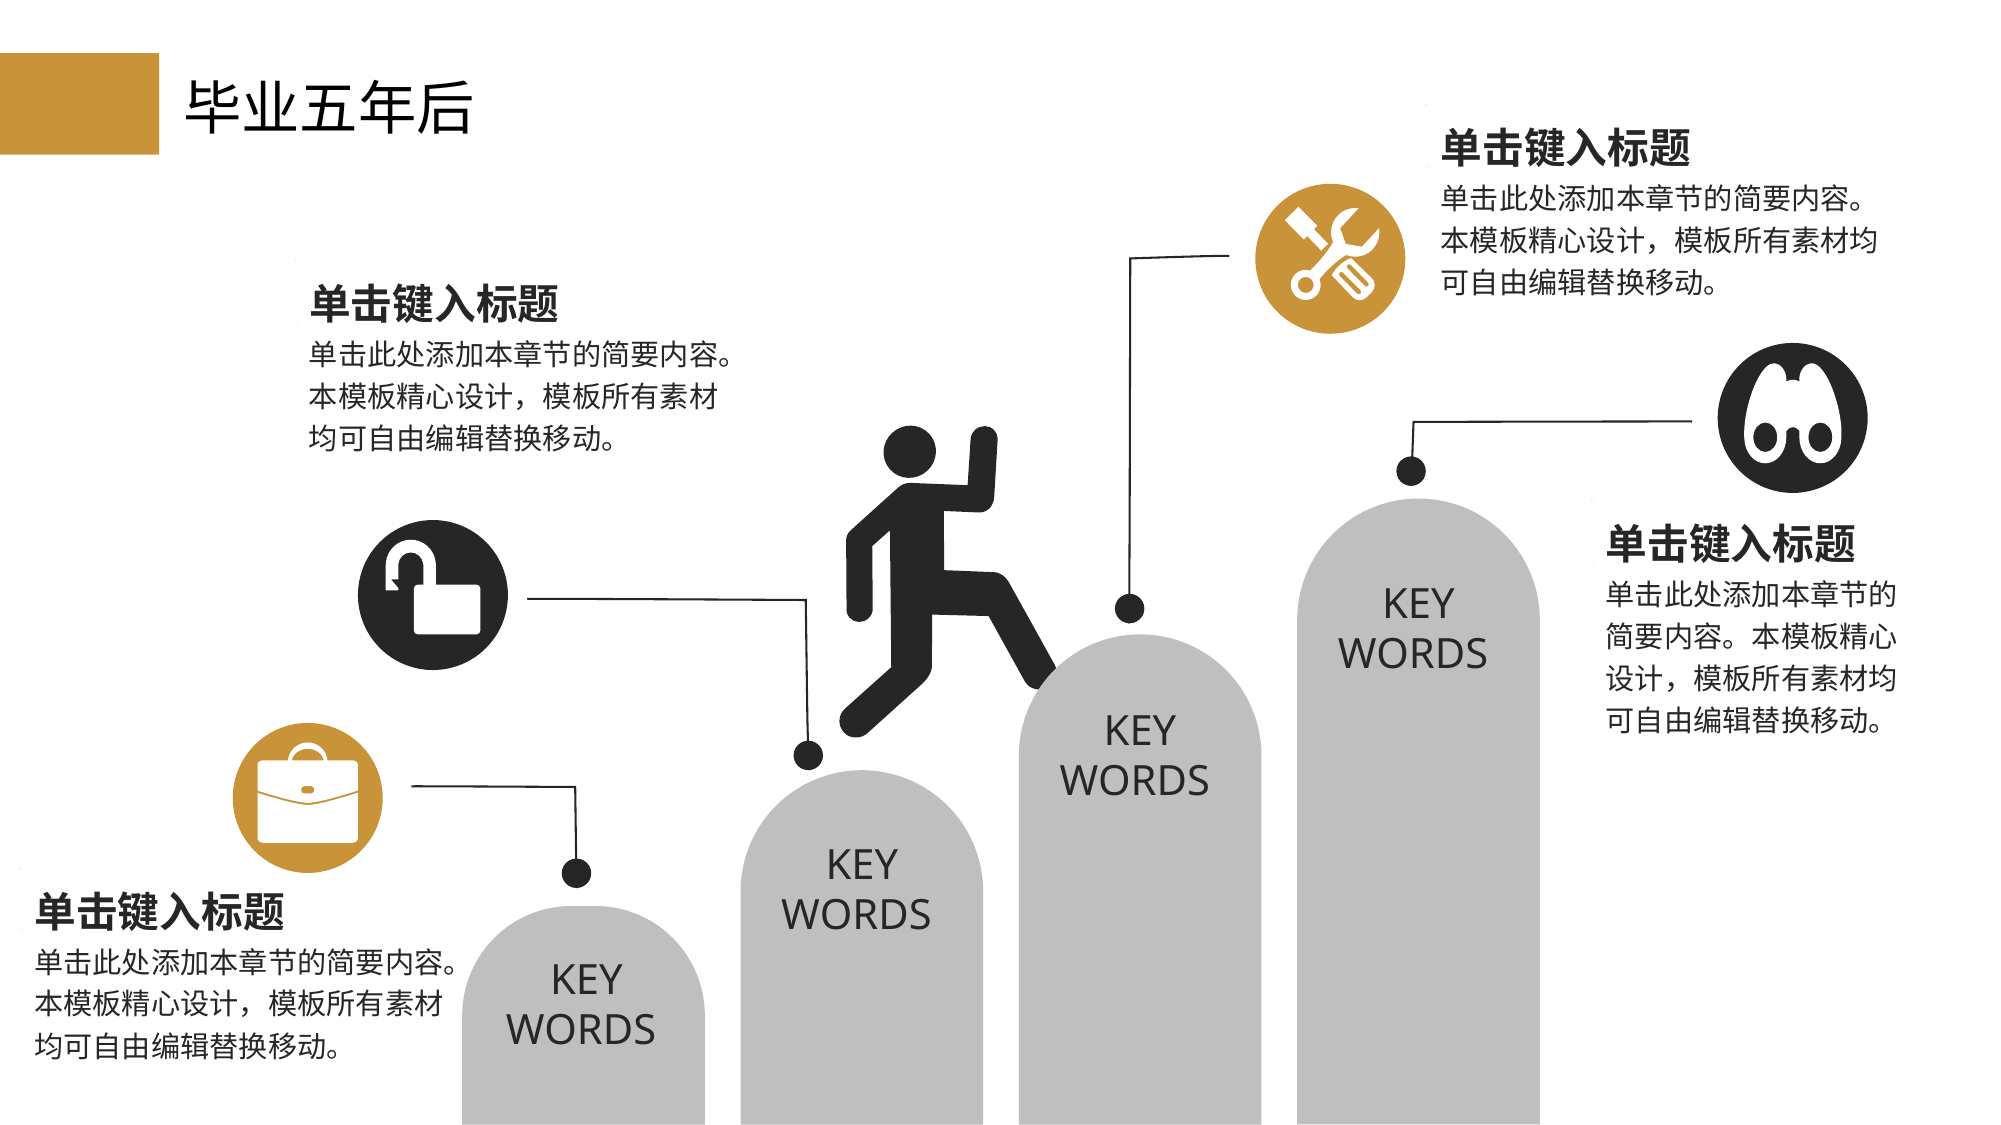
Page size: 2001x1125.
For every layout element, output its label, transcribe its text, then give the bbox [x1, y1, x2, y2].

text_box [739, 831, 985, 1125]
text_box 毕业五年后 [168, 63, 547, 149]
text_box [461, 953, 706, 1125]
text_box [384, 538, 482, 636]
text_box [883, 425, 936, 478]
text_box KEY WORDS [1312, 569, 1525, 685]
text_box [256, 741, 359, 844]
text_box [1744, 363, 1842, 464]
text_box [1396, 421, 1693, 486]
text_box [1590, 500, 1922, 747]
text_box [1296, 497, 1541, 1125]
text_box [1254, 182, 1407, 335]
text_box [756, 769, 968, 830]
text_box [527, 598, 824, 771]
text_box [1114, 255, 1230, 624]
text_box [0, 52, 160, 156]
text_box [356, 519, 509, 672]
text_box [1290, 207, 1380, 300]
text_box [231, 721, 384, 868]
text_box [1017, 633, 1263, 1125]
text_box KEY WORDS [755, 830, 969, 946]
text_box [1716, 341, 1869, 494]
text_box KEY WORDS [480, 945, 693, 1061]
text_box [1425, 104, 1922, 309]
text_box [839, 426, 1056, 738]
text_box [1331, 258, 1375, 301]
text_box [294, 260, 743, 464]
text_box KEY WORDS [1034, 696, 1247, 811]
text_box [411, 786, 592, 888]
text_box [1284, 206, 1329, 251]
text_box [486, 904, 681, 945]
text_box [19, 868, 468, 1072]
